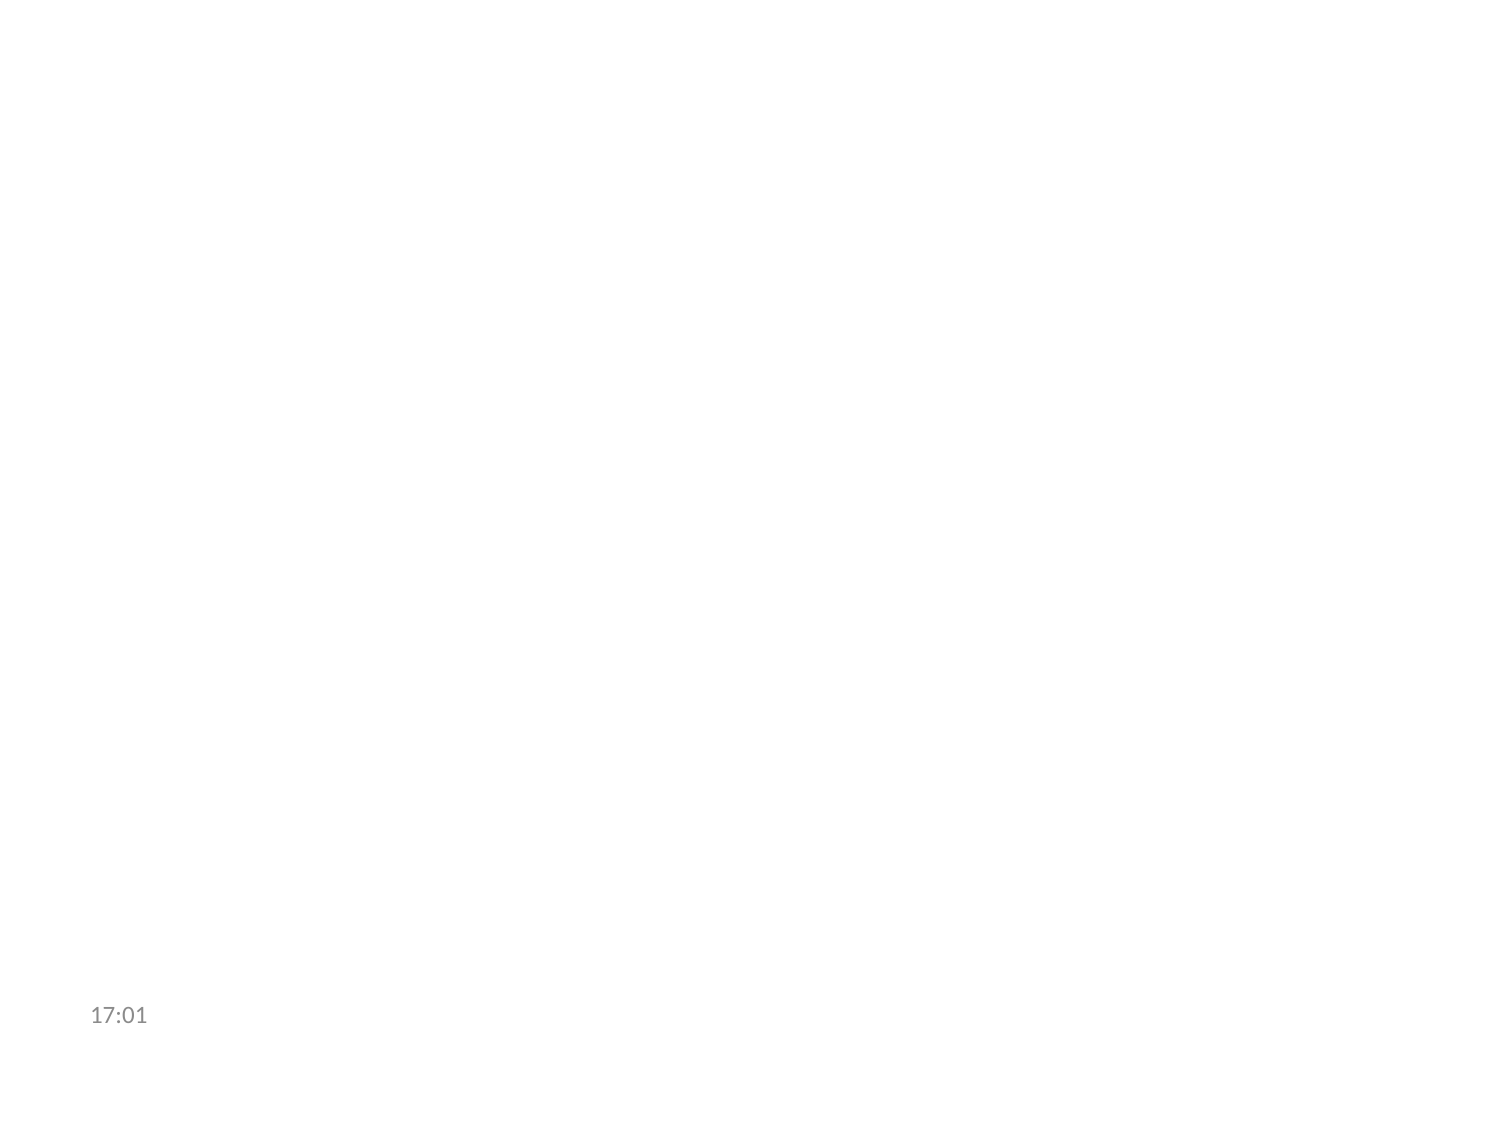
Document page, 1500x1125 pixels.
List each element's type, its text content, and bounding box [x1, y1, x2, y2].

text_box 15:35 [75, 983, 425, 1044]
